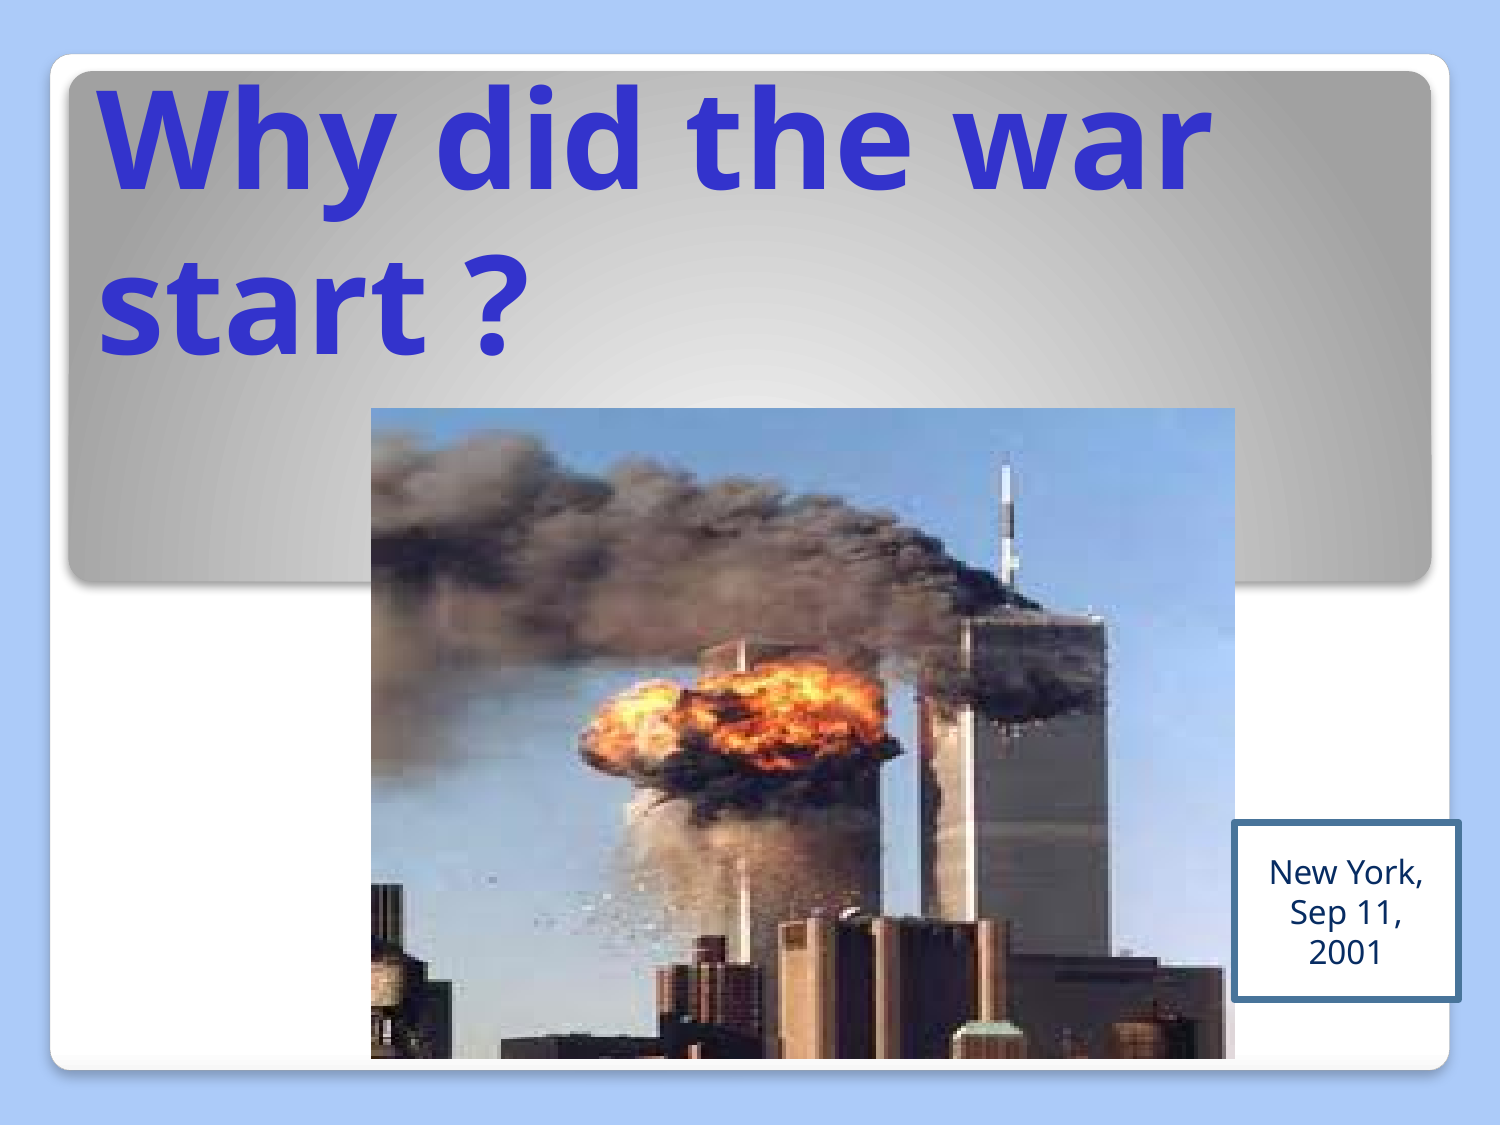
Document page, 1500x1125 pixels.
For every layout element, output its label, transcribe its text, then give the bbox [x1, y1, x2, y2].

title Why did the war start ? [88, 90, 1364, 390]
text_box New York, Sep 11, 2001 [1242, 819, 1462, 1003]
picture [371, 408, 1235, 1059]
